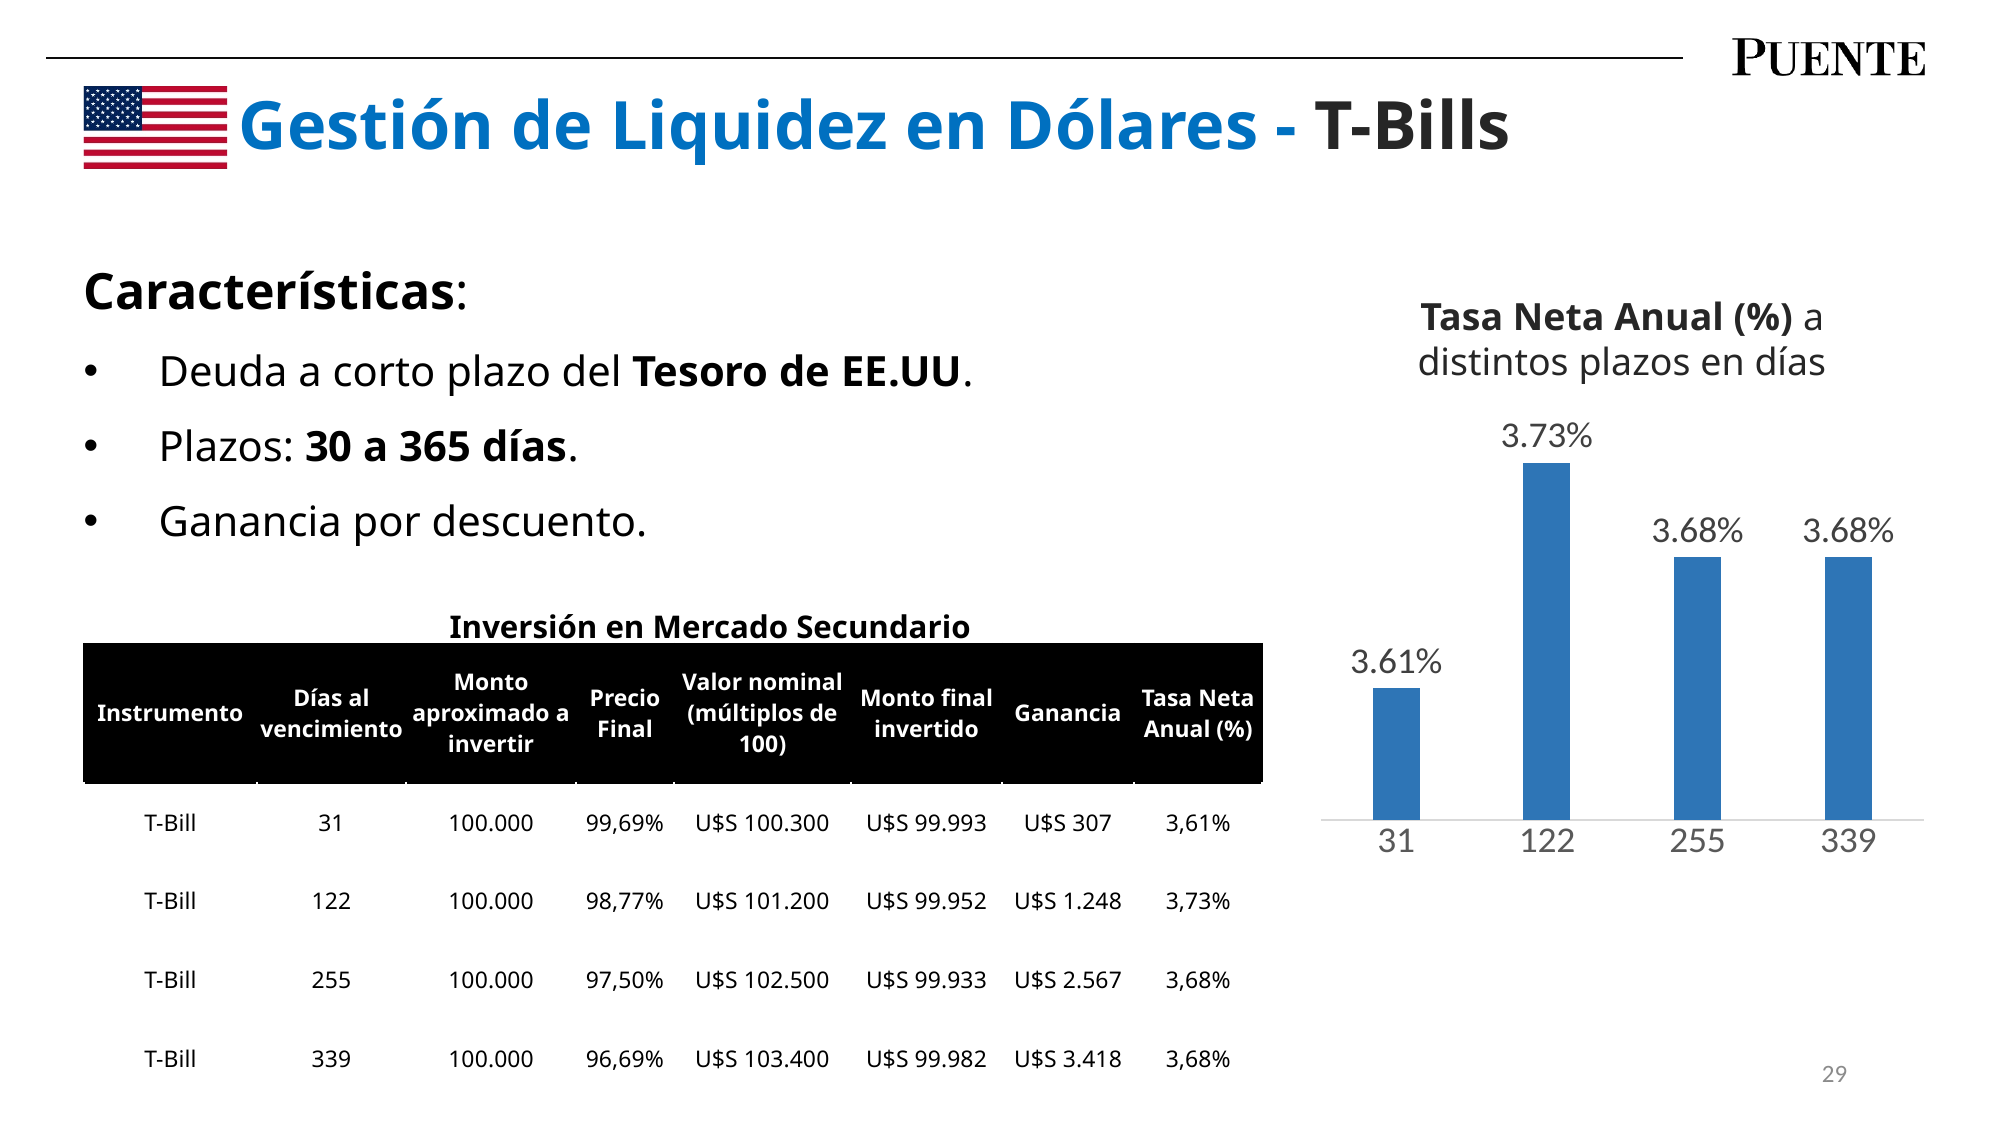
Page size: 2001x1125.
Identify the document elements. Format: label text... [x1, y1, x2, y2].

table_cell Tasa Neta Anual (%) [1135, 643, 1261, 782]
table_cell U$S 1.248 [1003, 863, 1133, 940]
table_cell 100.000 [407, 1020, 575, 1098]
table_cell Ganancia [1003, 643, 1133, 782]
text_box Tasa Neta Anual (%) a distintos plazos en días [1342, 285, 1902, 391]
table_cell T-Bill [85, 863, 256, 940]
table_cell 122 [258, 863, 405, 940]
table_cell T-Bill [85, 1020, 256, 1098]
table_cell U$S 99.993 [852, 784, 1001, 861]
table_cell Días al vencimiento [258, 643, 405, 782]
table_cell 3,68% [1135, 1020, 1261, 1098]
table_cell T-Bill [85, 784, 256, 861]
table_cell U$S 102.500 [675, 942, 850, 1019]
text_box Características: Deuda a corto plazo del Tesoro de EE.UU. Plazos: 30 a 365 días. Ganancia por descuento. [83, 228, 1219, 545]
table_cell U$S 103.400 [675, 1020, 850, 1098]
table_cell 31 [258, 784, 405, 861]
chart [1308, 420, 1937, 871]
table_cell U$S 3.418 [1003, 1020, 1133, 1098]
table_cell 339 [258, 1020, 405, 1098]
table_cell 100.000 [407, 784, 575, 861]
table_cell Precio Final [577, 643, 673, 782]
table_cell 100.000 [407, 942, 575, 1019]
table_cell U$S 307 [1003, 784, 1133, 861]
table_cell U$S 99.982 [852, 1020, 1001, 1098]
text_box Gestión de Liquidez en Dólares - T-Bills [83, 80, 1900, 163]
table_cell 99,69% [577, 784, 673, 861]
table_cell 100.000 [407, 863, 575, 940]
slide_number 29 [1412, 1042, 1863, 1103]
table_cell Instrumento [85, 643, 256, 782]
table_cell U$S 99.933 [852, 942, 1001, 1019]
table_cell U$S 2.567 [1003, 942, 1133, 1019]
table_cell Monto final invertido [852, 643, 1001, 782]
table_cell 3,61% [1135, 784, 1261, 861]
table_cell 3,73% [1135, 863, 1261, 940]
table_cell 97,50% [577, 942, 673, 1019]
table_cell U$S 100.300 [675, 784, 850, 861]
table_cell Valor nominal (múltiplos de 100) [675, 643, 850, 782]
picture [1722, 29, 1937, 87]
table_header Inversión en Mercado Secundario [84, 605, 1262, 643]
table_cell 255 [258, 942, 405, 1019]
table_cell 3,68% [1135, 942, 1261, 1019]
picture [83, 86, 228, 169]
table_cell 96,69% [577, 1020, 673, 1098]
table_cell T-Bill [85, 942, 256, 1019]
table_cell U$S 99.952 [852, 863, 1001, 940]
table_cell Monto aproximado a invertir [407, 643, 575, 782]
table_cell U$S 101.200 [675, 863, 850, 940]
table_cell 98,77% [577, 863, 673, 940]
